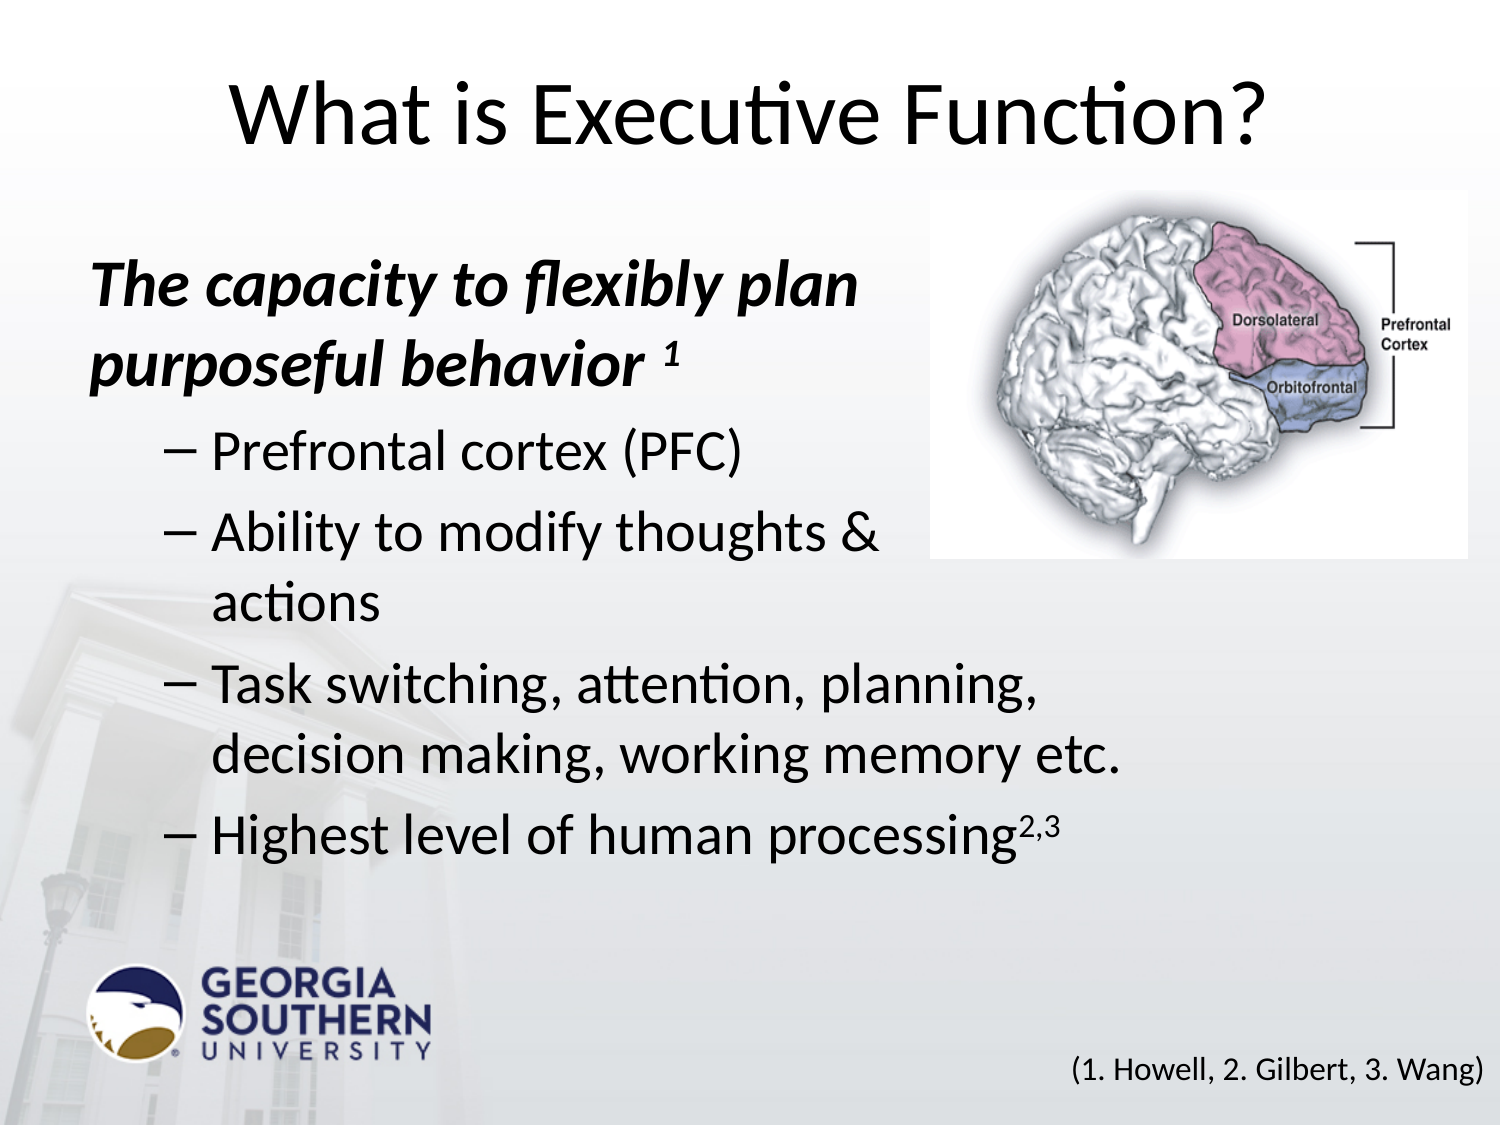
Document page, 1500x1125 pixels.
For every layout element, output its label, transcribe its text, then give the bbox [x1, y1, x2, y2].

picture [0, 0, 1500, 1125]
text_box (1. Howell, 2. Gilbert, 3. Wang) [527, 1039, 1500, 1095]
list The capacity to flexibly plan purposeful behavior 1 Prefrontal cortex (PFC) Ability to modify thoughts & actions Task switching, attention, planning, decision making, working memory etc. Highest level of human processing2,3 [75, 232, 1147, 953]
title What is Executive Function? [75, 45, 1425, 232]
